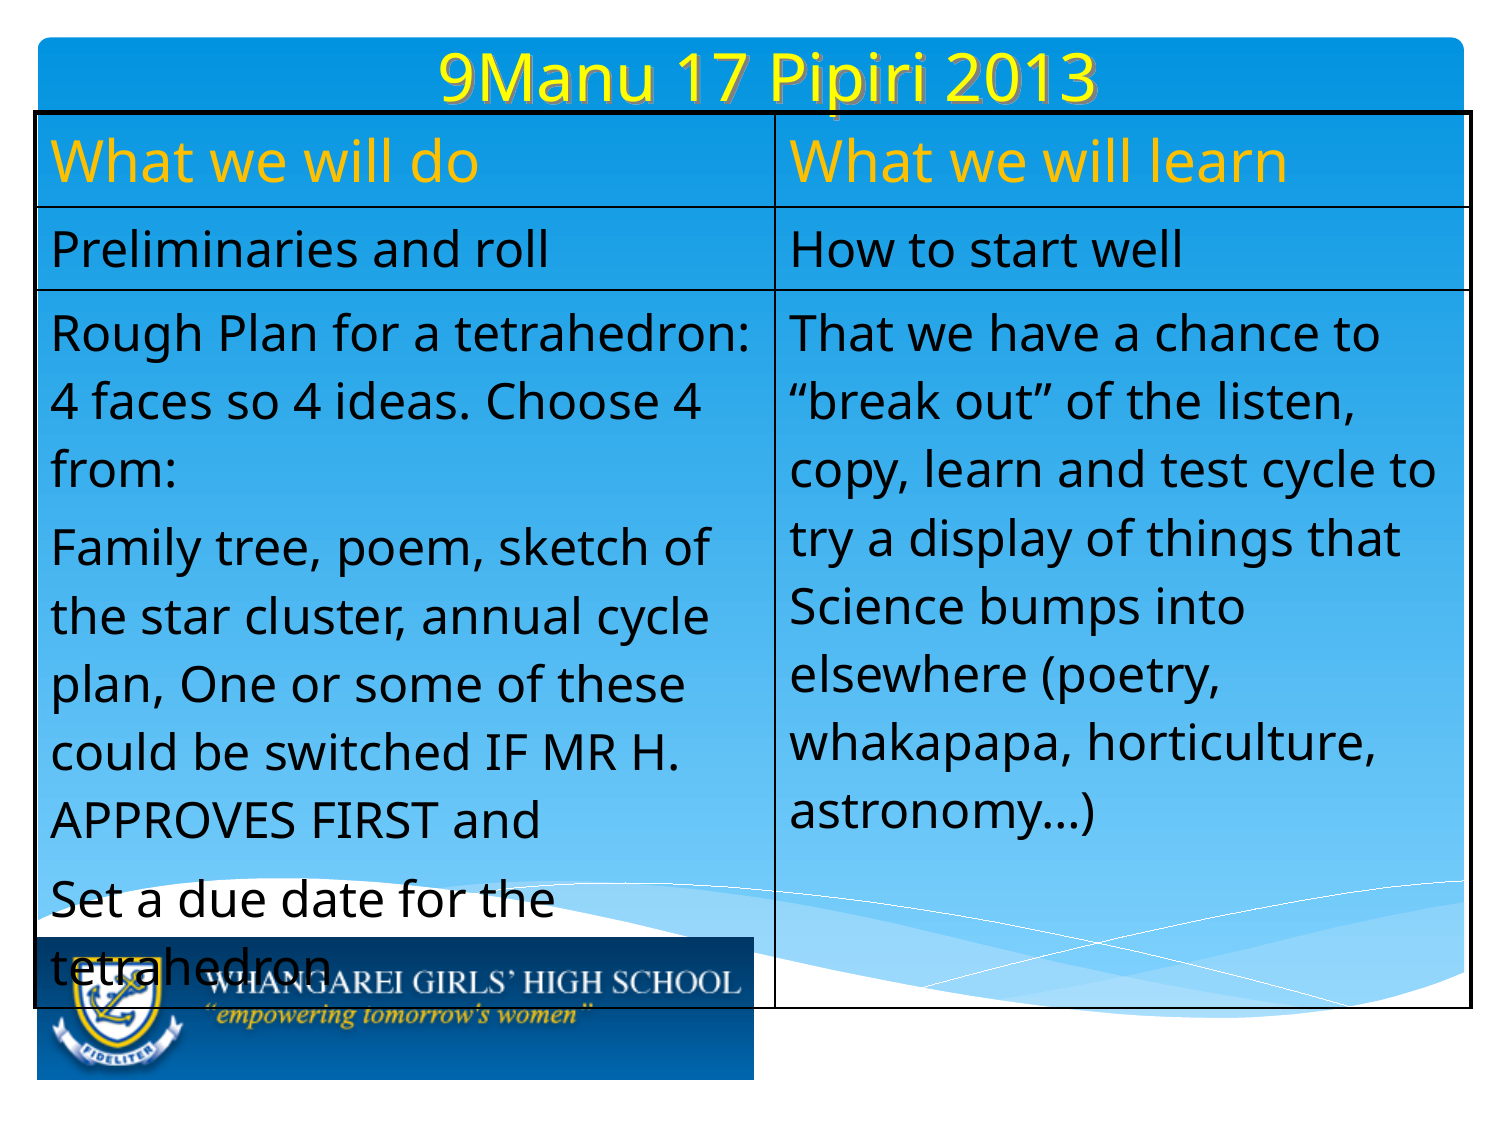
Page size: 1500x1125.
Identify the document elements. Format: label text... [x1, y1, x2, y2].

table_header What we will learn [776, 115, 1469, 206]
table_header What we will do [37, 115, 774, 206]
table_cell How to start well [776, 208, 1469, 289]
text_box 9Manu 17 Pipiri 2013 [162, 24, 1375, 110]
table_cell That we have a chance to “break out” of the listen, copy, learn and test cycle to try a display of things that Science bumps into elsewhere (poetry, whakapapa, horticulture, astronomy…) [776, 291, 1469, 1007]
picture [37, 937, 754, 1080]
table_cell Preliminaries and roll [37, 208, 774, 289]
table_cell Rough Plan for a tetrahedron: 4 faces so 4 ideas. Choose 4 from: Family tree, poem, sketch of the star cluster, annual cycle plan, One or some of these could be switched IF MR H. APPROVES FIRST and Set a due date for the tetrahedron [37, 291, 774, 1007]
